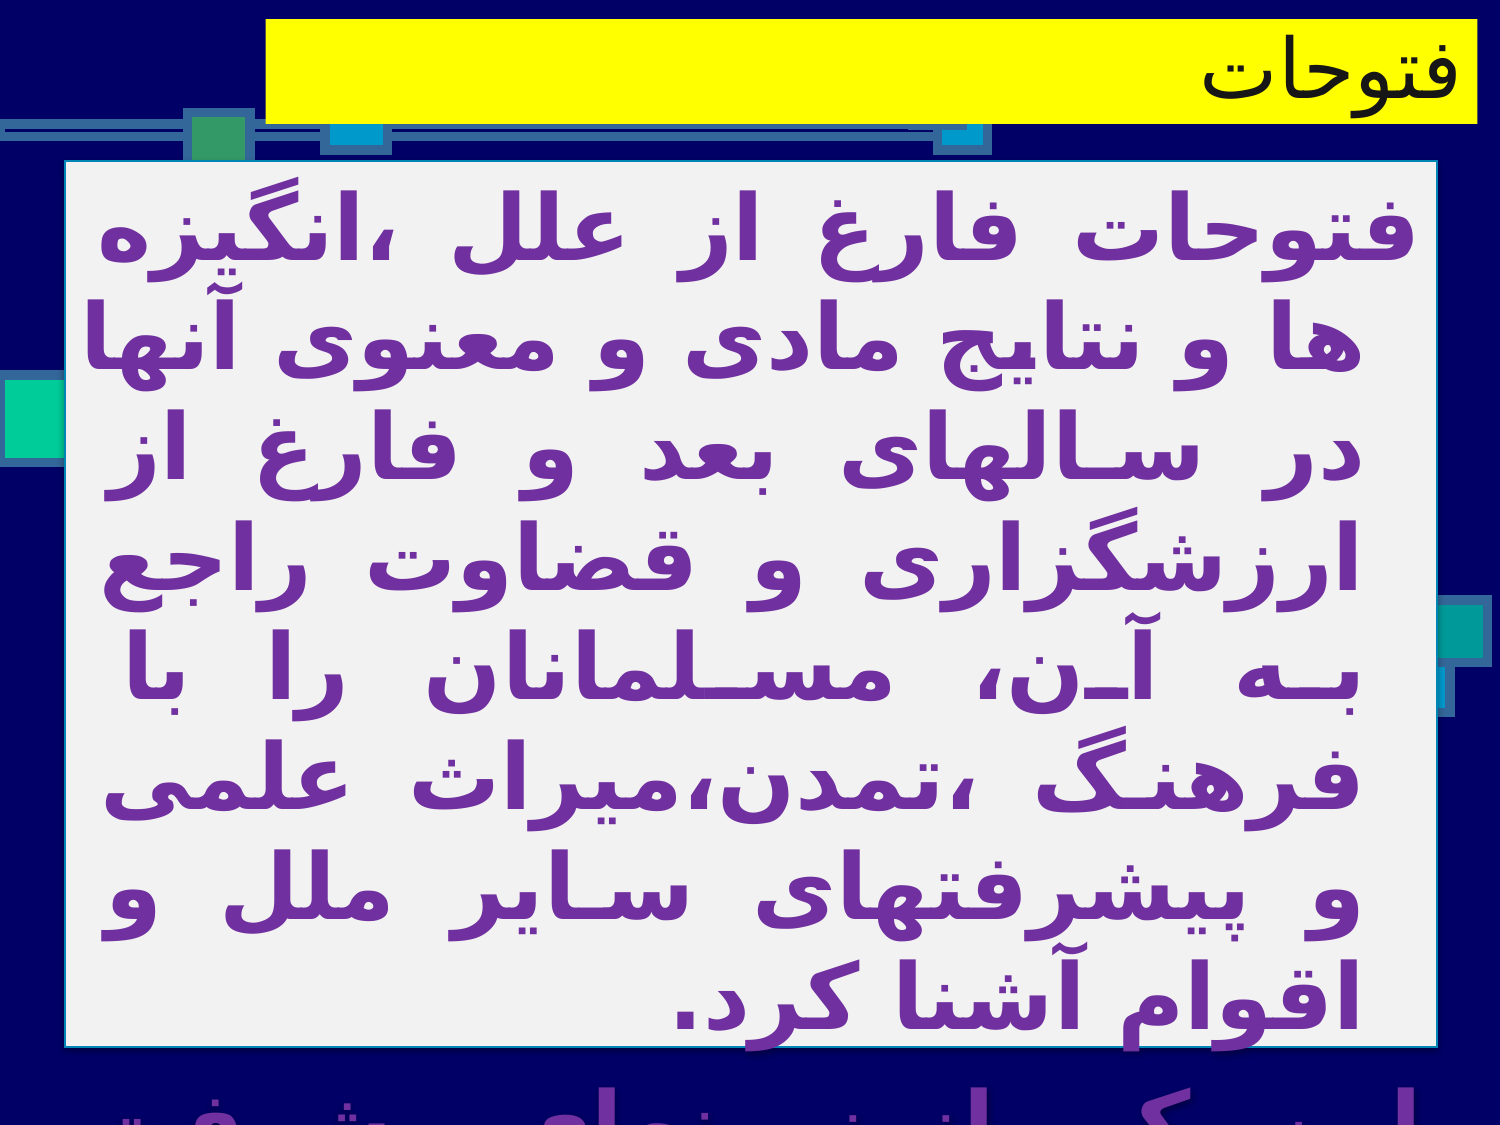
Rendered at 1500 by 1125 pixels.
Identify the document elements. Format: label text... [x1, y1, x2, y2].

list فتوحات فارغ از علل ،انگیزه ها و نتایج مادی و معنوی آنها در سالهای بعد و فارغ از ارزشگزاری و قضاوت راجع به آن، مسلمانان را با فرهنگ ،تمدن،میراث علمی و پیشرفتهای سایر ملل و اقوام آشنا کرد. این یکی از زمینهای پیشرفت مسلمانان و افزایش انگیزه ها و اعتلای فرهنگ و تمدن اسلامی بود. [64, 160, 1438, 1048]
text_box فتوحات [265, 19, 1478, 124]
